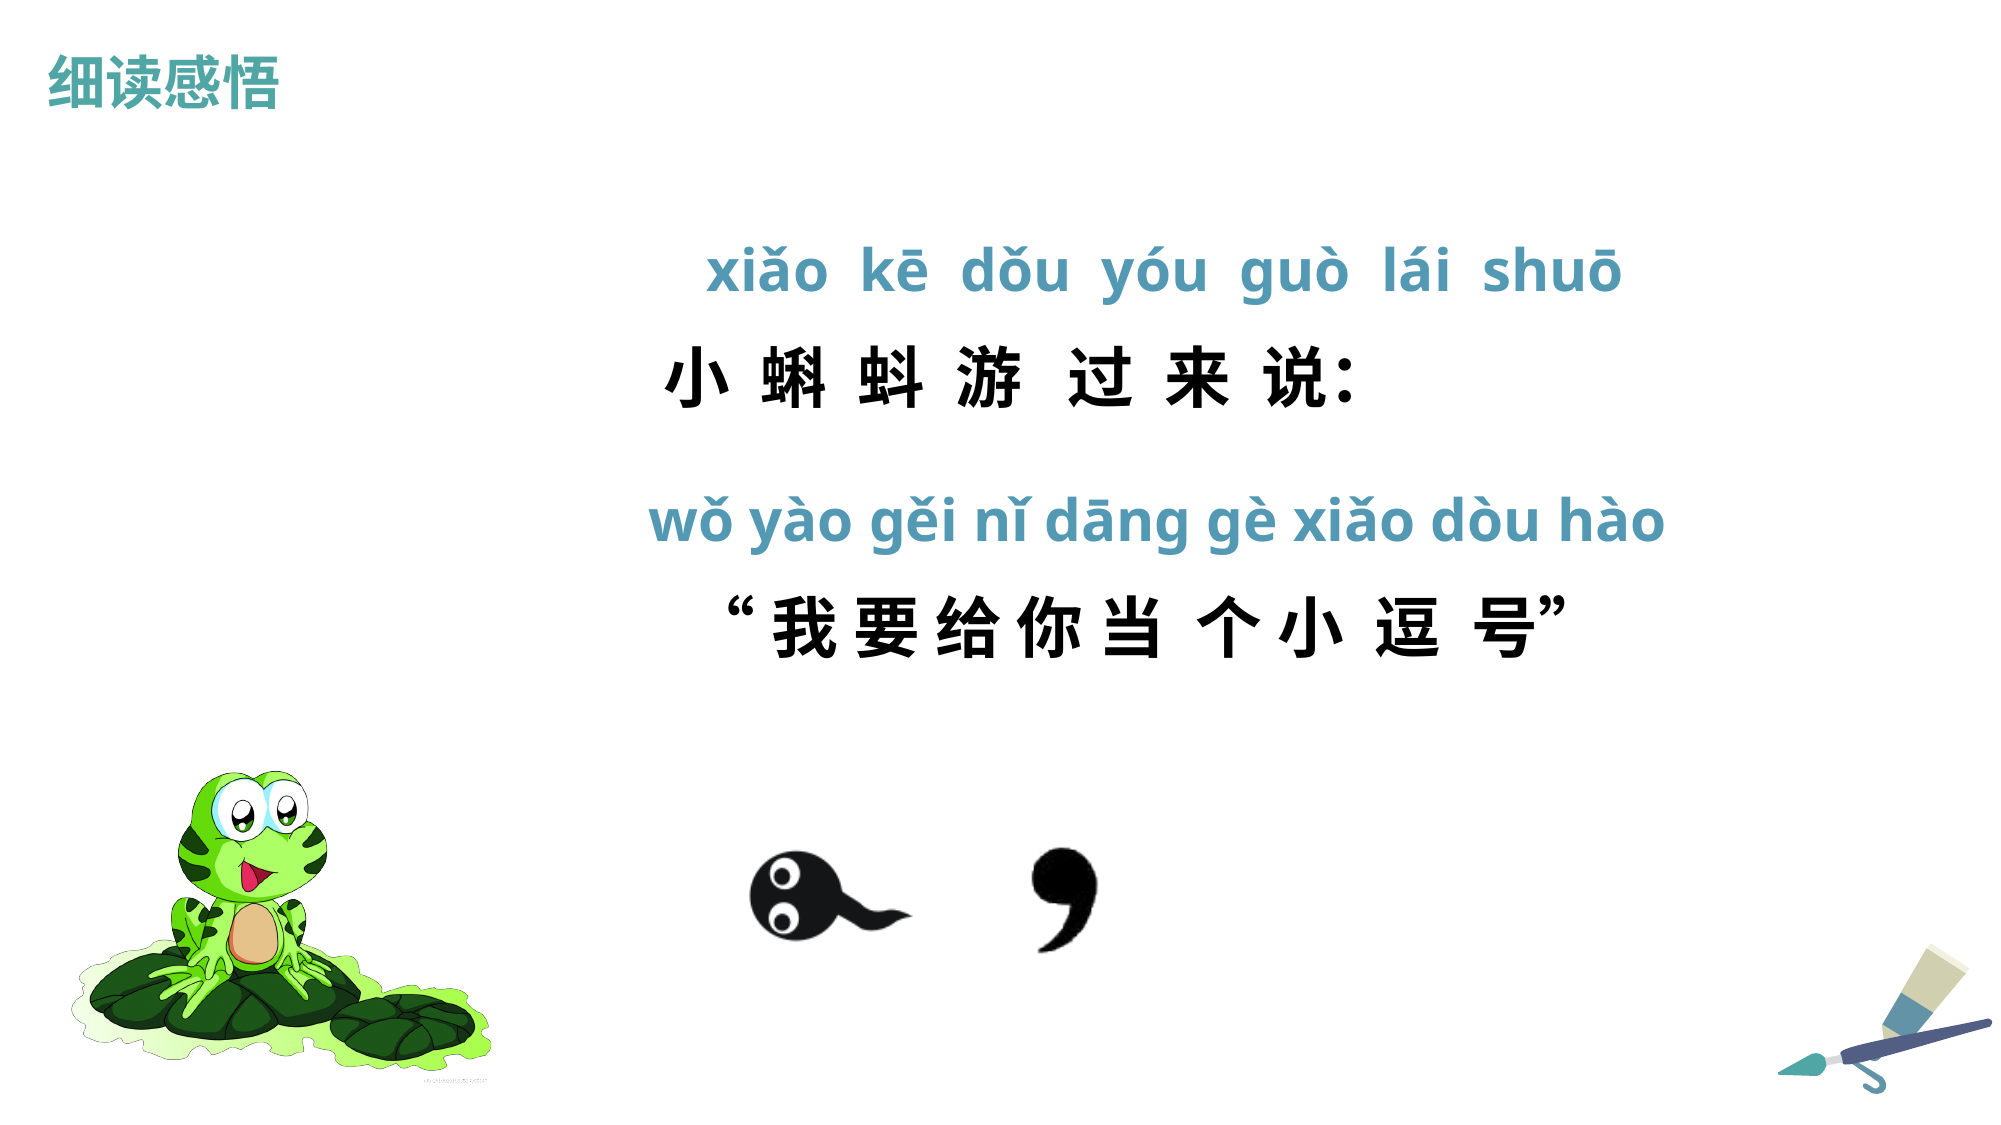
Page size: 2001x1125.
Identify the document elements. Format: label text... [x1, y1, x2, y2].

picture [982, 829, 1134, 975]
text_box xiǎo kē dǒu yóu ɡuò lái shuō [614, 226, 1717, 311]
text_box wǒ yào ɡěi nǐ dānɡ ɡè xiǎo dòu hào [633, 475, 1698, 561]
text_box 小 蝌 蚪 游 过 来 说： [649, 328, 1795, 424]
text_box 细读感悟 [32, 38, 296, 124]
text_box “我 要 给 你 当 个 小 逗 号” [673, 577, 1622, 673]
picture [742, 842, 925, 963]
picture [27, 753, 491, 1086]
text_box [1811, 945, 1974, 1125]
